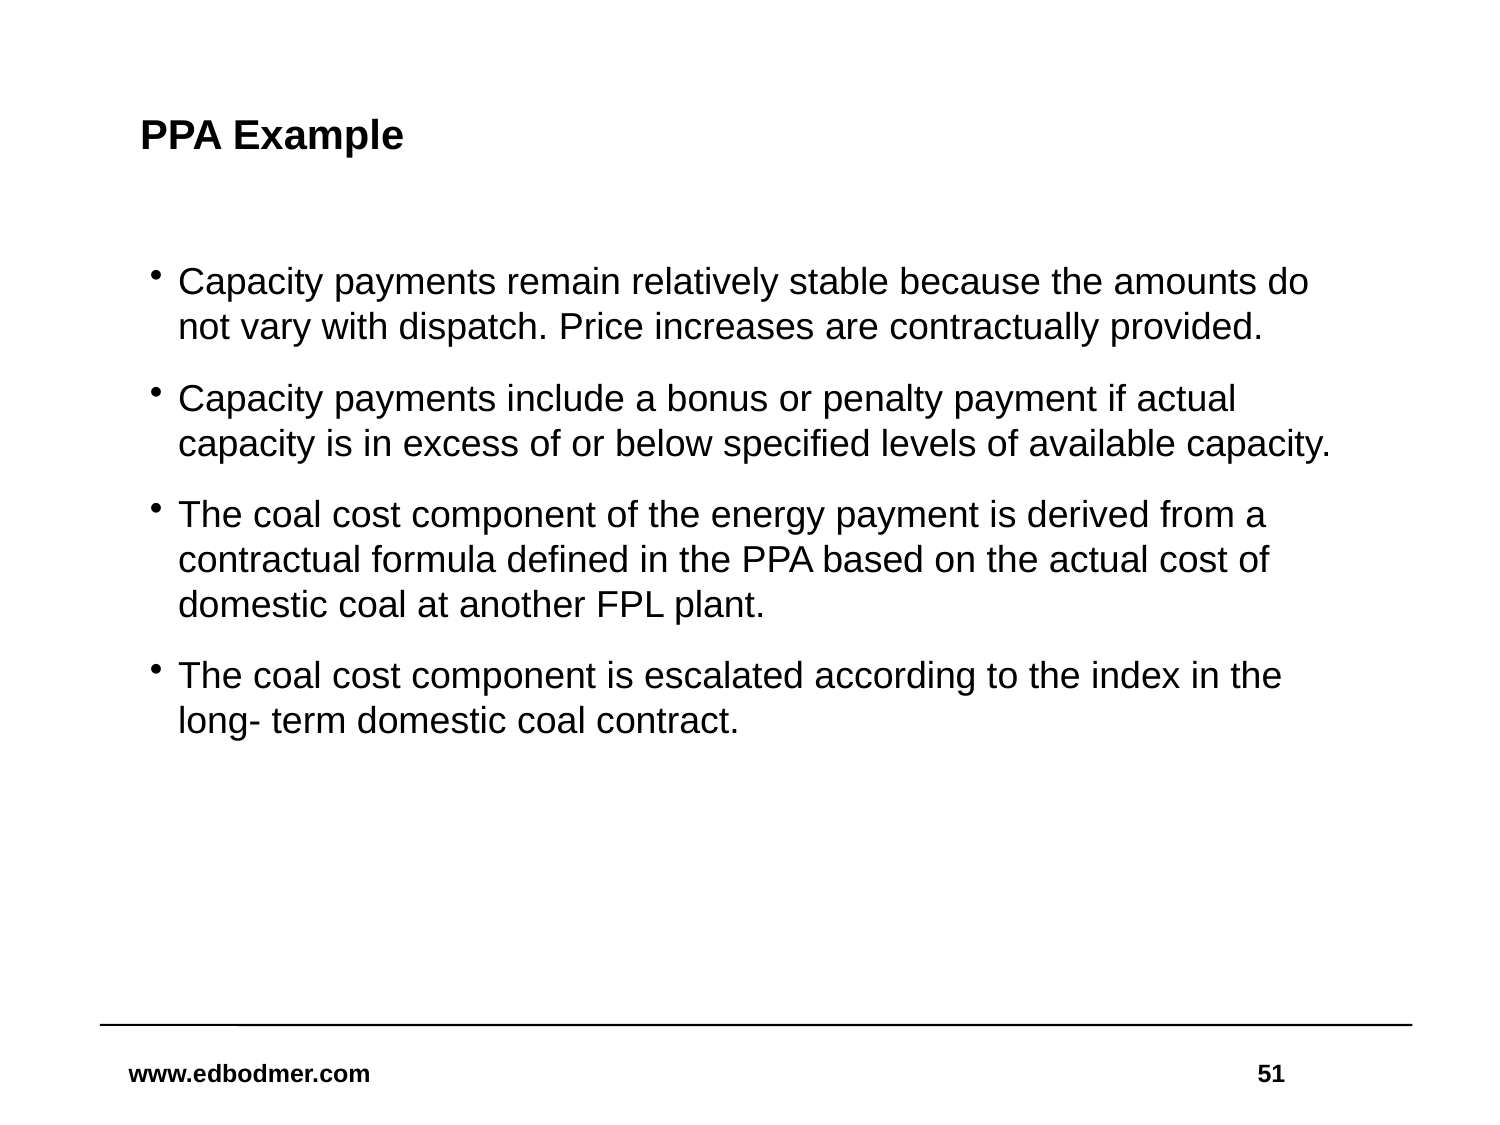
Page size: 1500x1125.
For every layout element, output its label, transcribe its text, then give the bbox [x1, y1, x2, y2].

title PPA Example [125, 99, 1288, 225]
list Capacity payments remain relatively stable because the amounts do not vary with dispatch. Price increases are contractually provided. Capacity payments include a bonus or penalty payment if actual capacity is in excess of or below specified levels of available capacity. The coal cost component of the energy payment is derived from a contractual formula defined in the PPA based on the actual cost of domestic coal at another FPL plant. The coal cost component is escalated according to the index in the long- term domestic coal contract. [125, 249, 1375, 1000]
